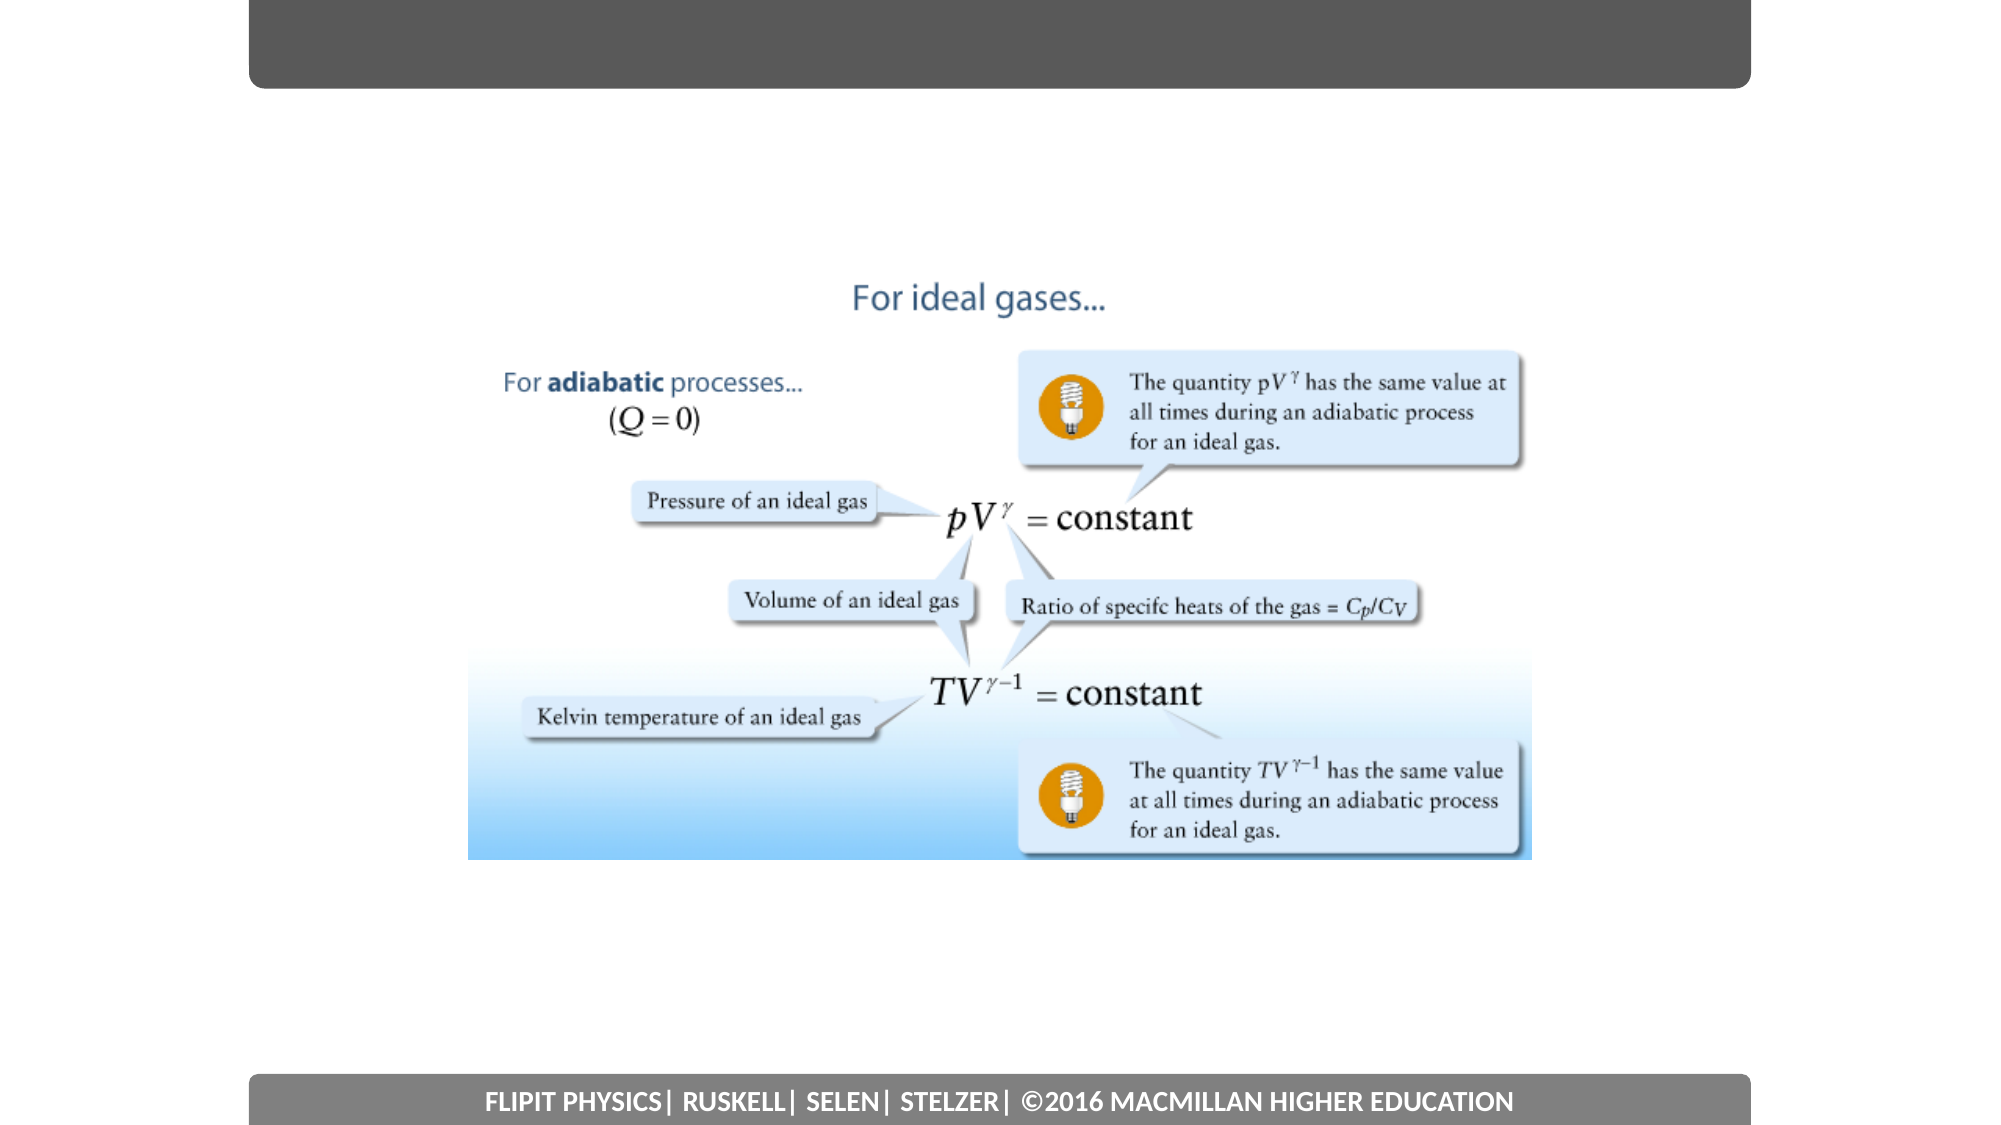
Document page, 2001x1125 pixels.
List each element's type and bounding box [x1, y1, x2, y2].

picture [468, 265, 1532, 860]
text_box [249, 1074, 1750, 1125]
text_box [248, 0, 1752, 89]
